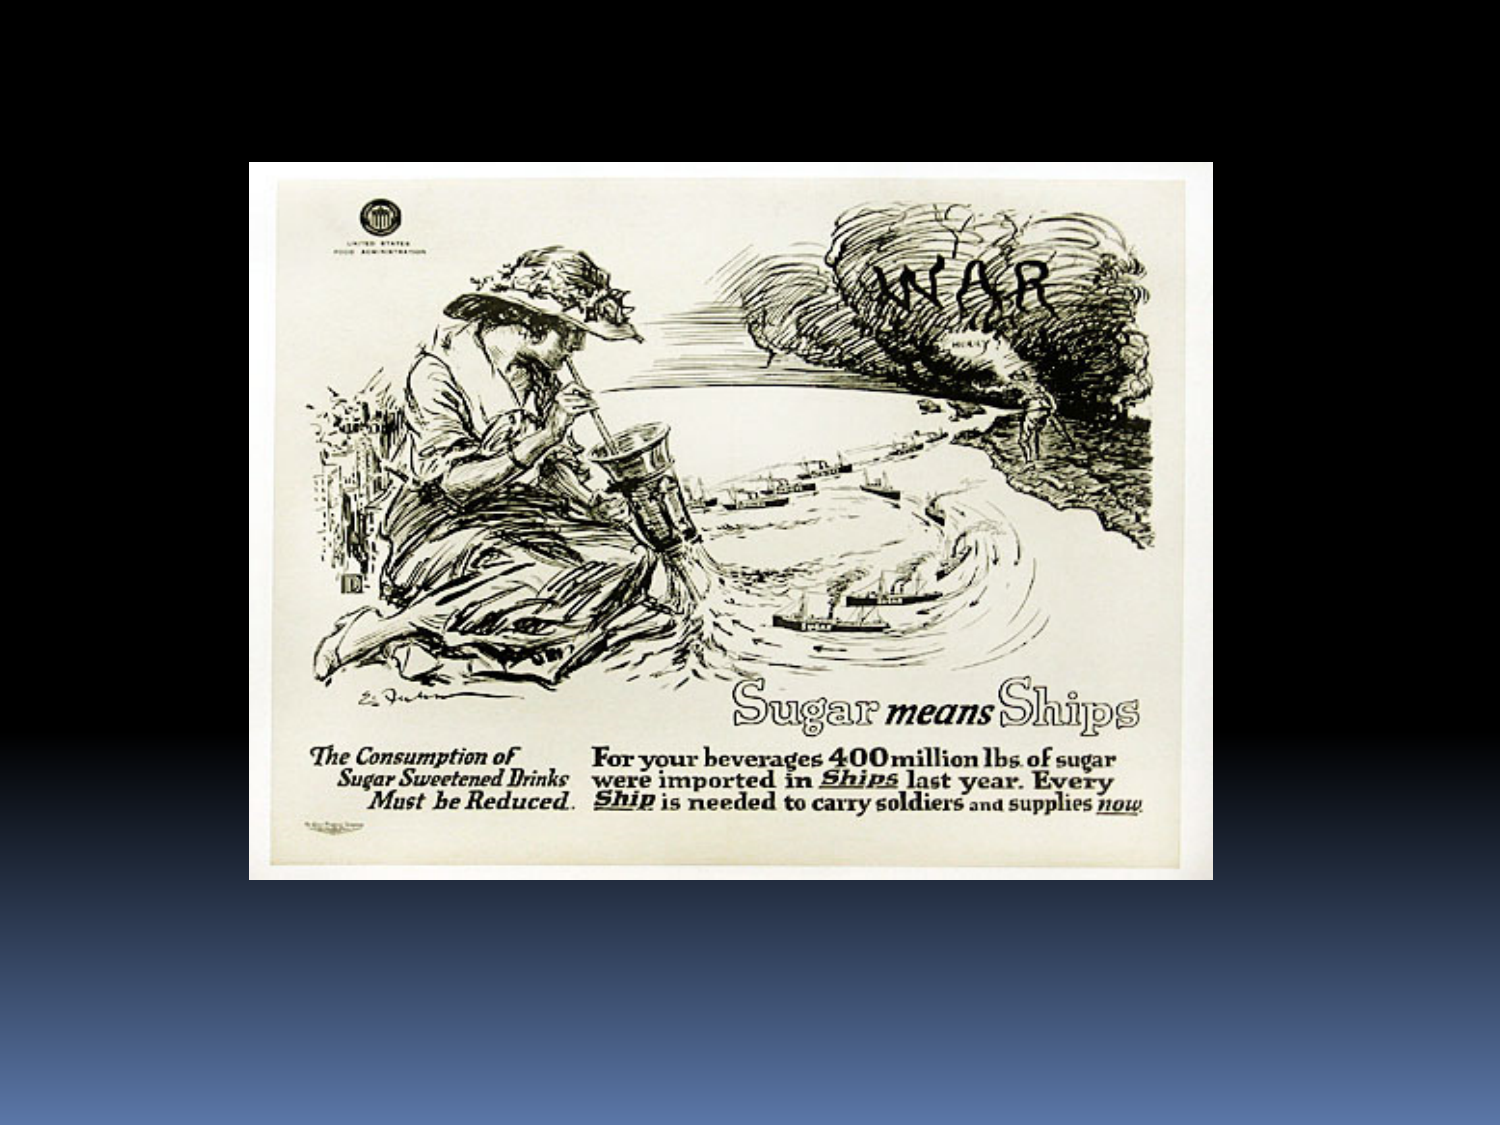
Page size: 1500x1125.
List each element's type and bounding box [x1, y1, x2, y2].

picture [249, 162, 1213, 880]
